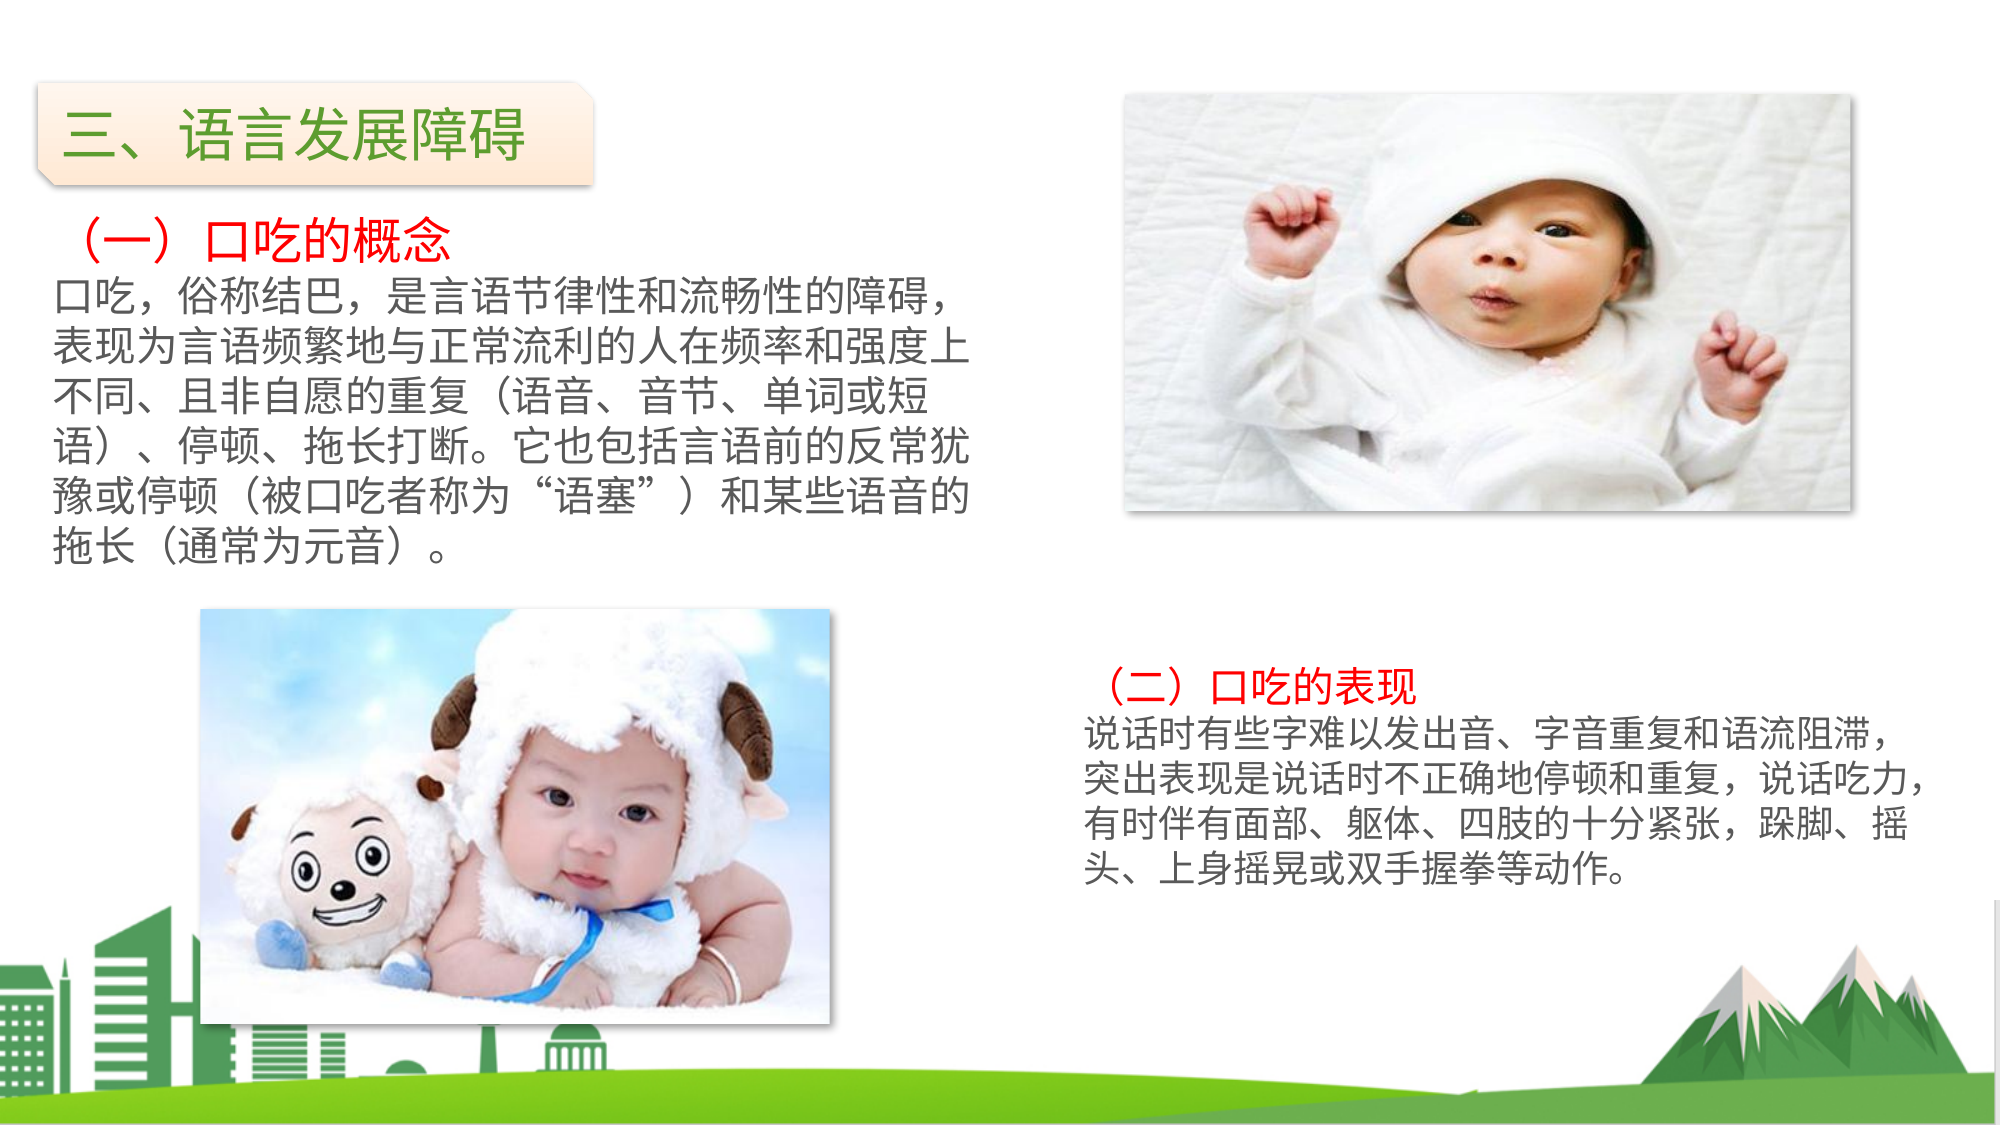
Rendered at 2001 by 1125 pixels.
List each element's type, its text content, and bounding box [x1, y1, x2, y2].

text_box [1123, 93, 1852, 513]
text_box （二）口吃的表现 说话时有些字难以发出音、字音重复和语流阻滞，突出表现是说话时不正确地停顿和重复，说话吃力，有时伴有面部、躯体、四肢的十分紧张，跺脚、摇头、上身摇晃或双手握拳等动作。 [1068, 652, 1950, 897]
text_box [37, 82, 594, 187]
picture [0, 900, 2000, 1125]
text_box （一）口吃的概念 口吃，俗称结巴，是言语节律性和流畅性的障碍，表现为言语频繁地与正常流利的人在频率和强度上不同、且非自愿的重复（语音、音节、单词或短语）、停顿、拖长打断。它也包括言语前的反常犹豫或停顿（被口吃者称为“语塞”）和某些语音的拖长（通常为元音）。 [38, 202, 993, 638]
text_box 三、语言发展障碍 [47, 91, 1130, 175]
text_box [198, 638, 832, 897]
